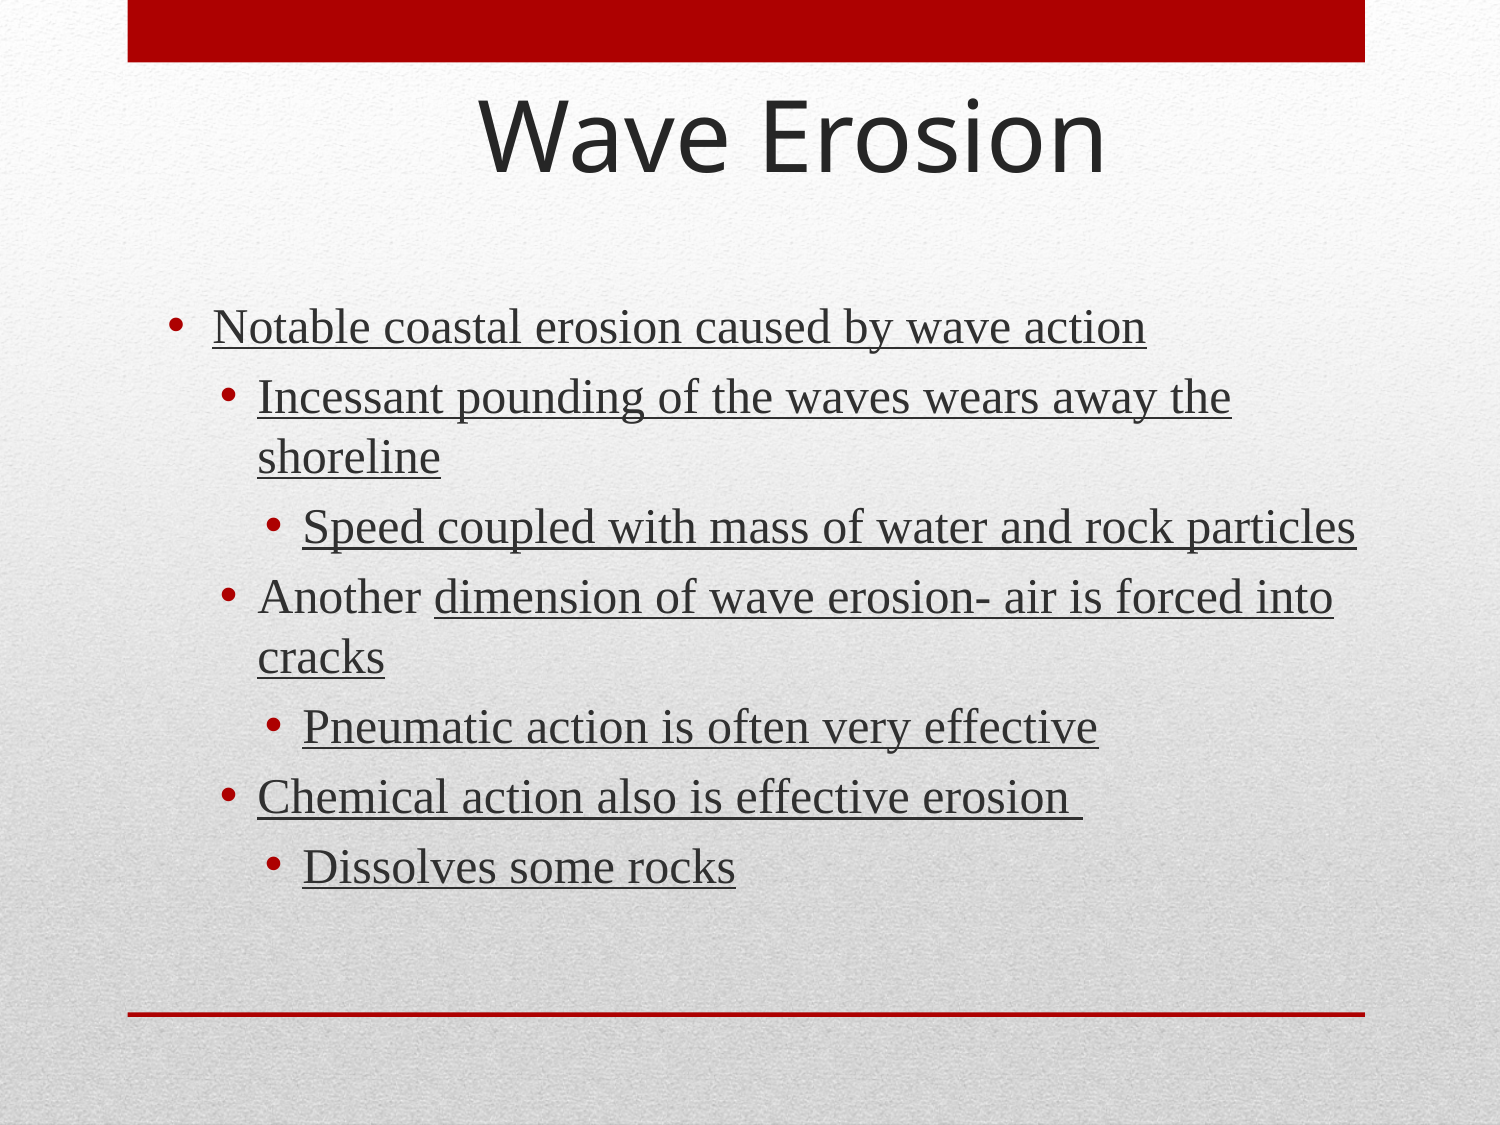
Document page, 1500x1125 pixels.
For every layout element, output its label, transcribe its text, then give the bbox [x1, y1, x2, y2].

title Wave Erosion [225, 12, 1363, 200]
list Notable coastal erosion caused by wave action Incessant pounding of the waves wears away the shoreline Speed coupled with mass of water and rock particles Another dimension of wave erosion- air is forced into cracks Pneumatic action is often very effective Chemical action also is effective erosion Dissolves some rocks [99, 200, 1413, 988]
